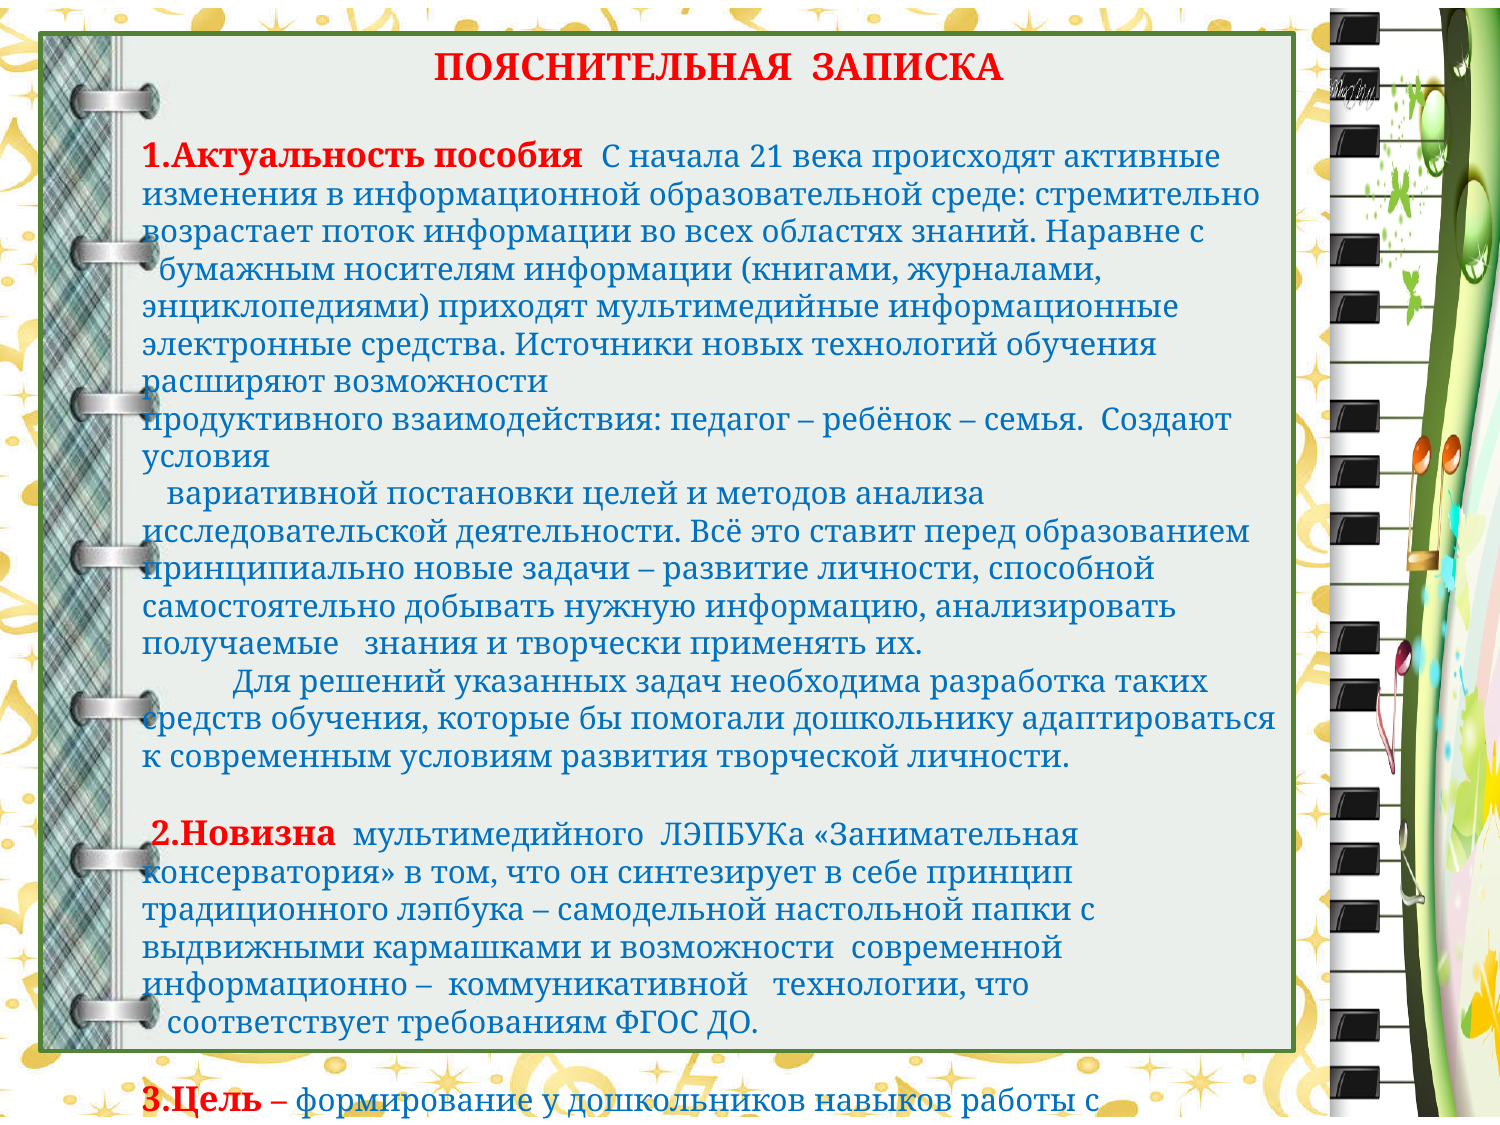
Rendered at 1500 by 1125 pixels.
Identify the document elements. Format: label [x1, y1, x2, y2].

picture [1329, 8, 1500, 1117]
picture [42, 35, 1292, 1049]
list [0, 8, 1329, 1117]
text_box [127, 1117, 1311, 1125]
